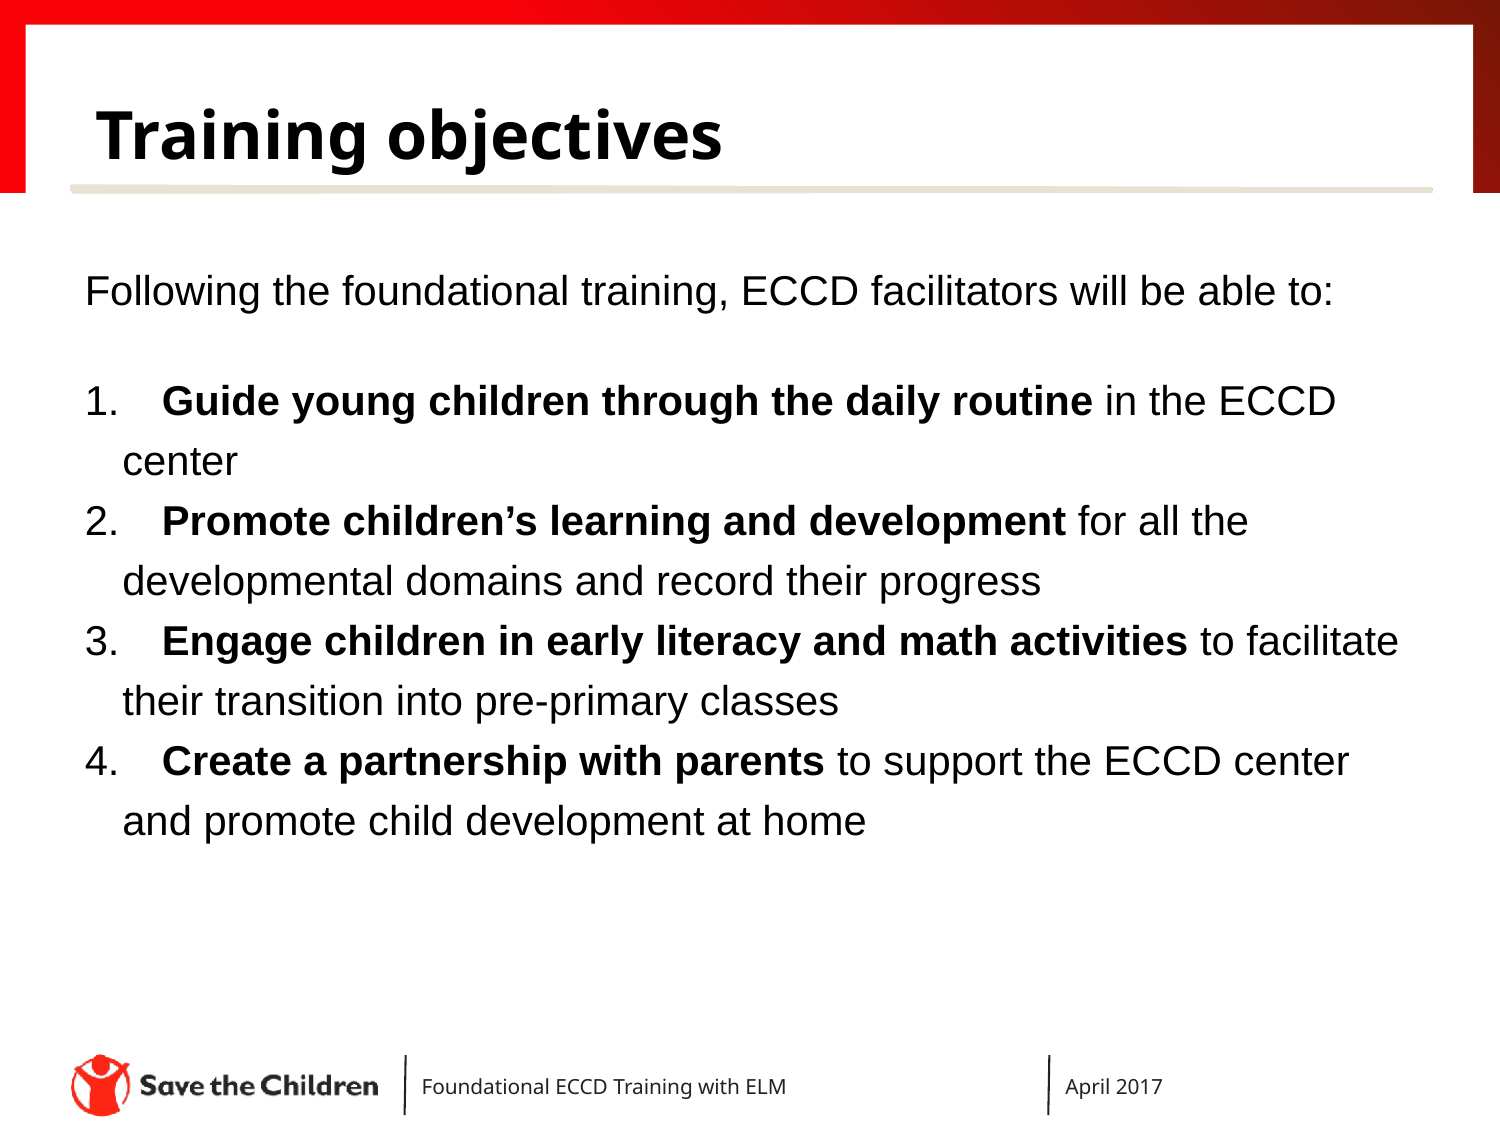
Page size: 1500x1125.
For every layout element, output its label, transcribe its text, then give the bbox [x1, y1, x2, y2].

title Training objectives [86, 45, 1414, 182]
picture [69, 184, 1433, 194]
text_box Following the foundational training, ECCD facilitators will be able to: Guide young children through the daily routine in the ECCD center Promote children’s learning and development for all the developmental domains and record their progress Engage children in early literacy and math activities to facilitate their transition into pre-primary classes Create a partnership with parents to support the ECCD center and promote child development at home [69, 239, 1430, 859]
picture [71, 1054, 378, 1117]
text_box April 2017 [1057, 1066, 1398, 1107]
text_box Foundational ECCD Training with ELM [414, 1066, 1042, 1107]
